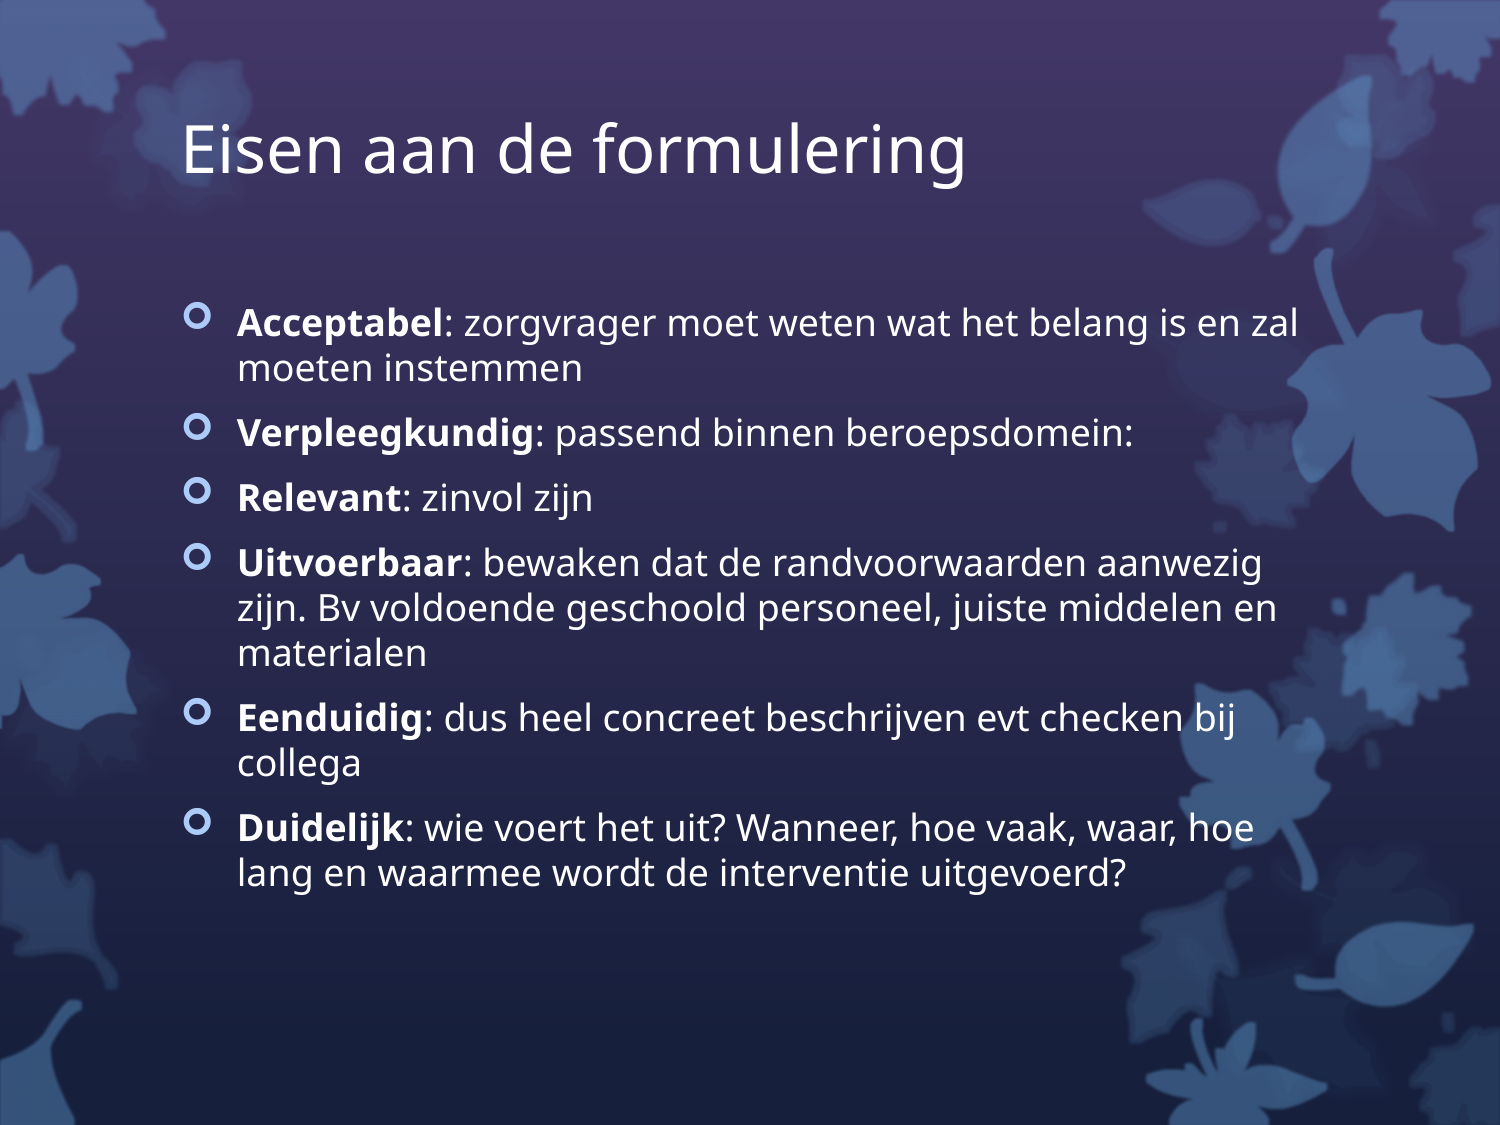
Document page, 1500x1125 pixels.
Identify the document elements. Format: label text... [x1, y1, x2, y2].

title Eisen aan de formulering [165, 110, 1335, 263]
list Acceptabel: zorgvrager moet weten wat het belang is en zal moeten instemmen Verpleegkundig: passend binnen beroepsdomein: Relevant: zinvol zijn Uitvoerbaar: bewaken dat de randvoorwaarden aanwezig zijn. Bv voldoende geschoold personeel, juiste middelen en materialen Eenduidig: dus heel concreet beschrijven evt checken bij collega Duidelijk: wie voert het uit? Wanneer, hoe vaak, waar, hoe lang en waarmee wordt de interventie uitgevoerd? [165, 296, 1335, 962]
